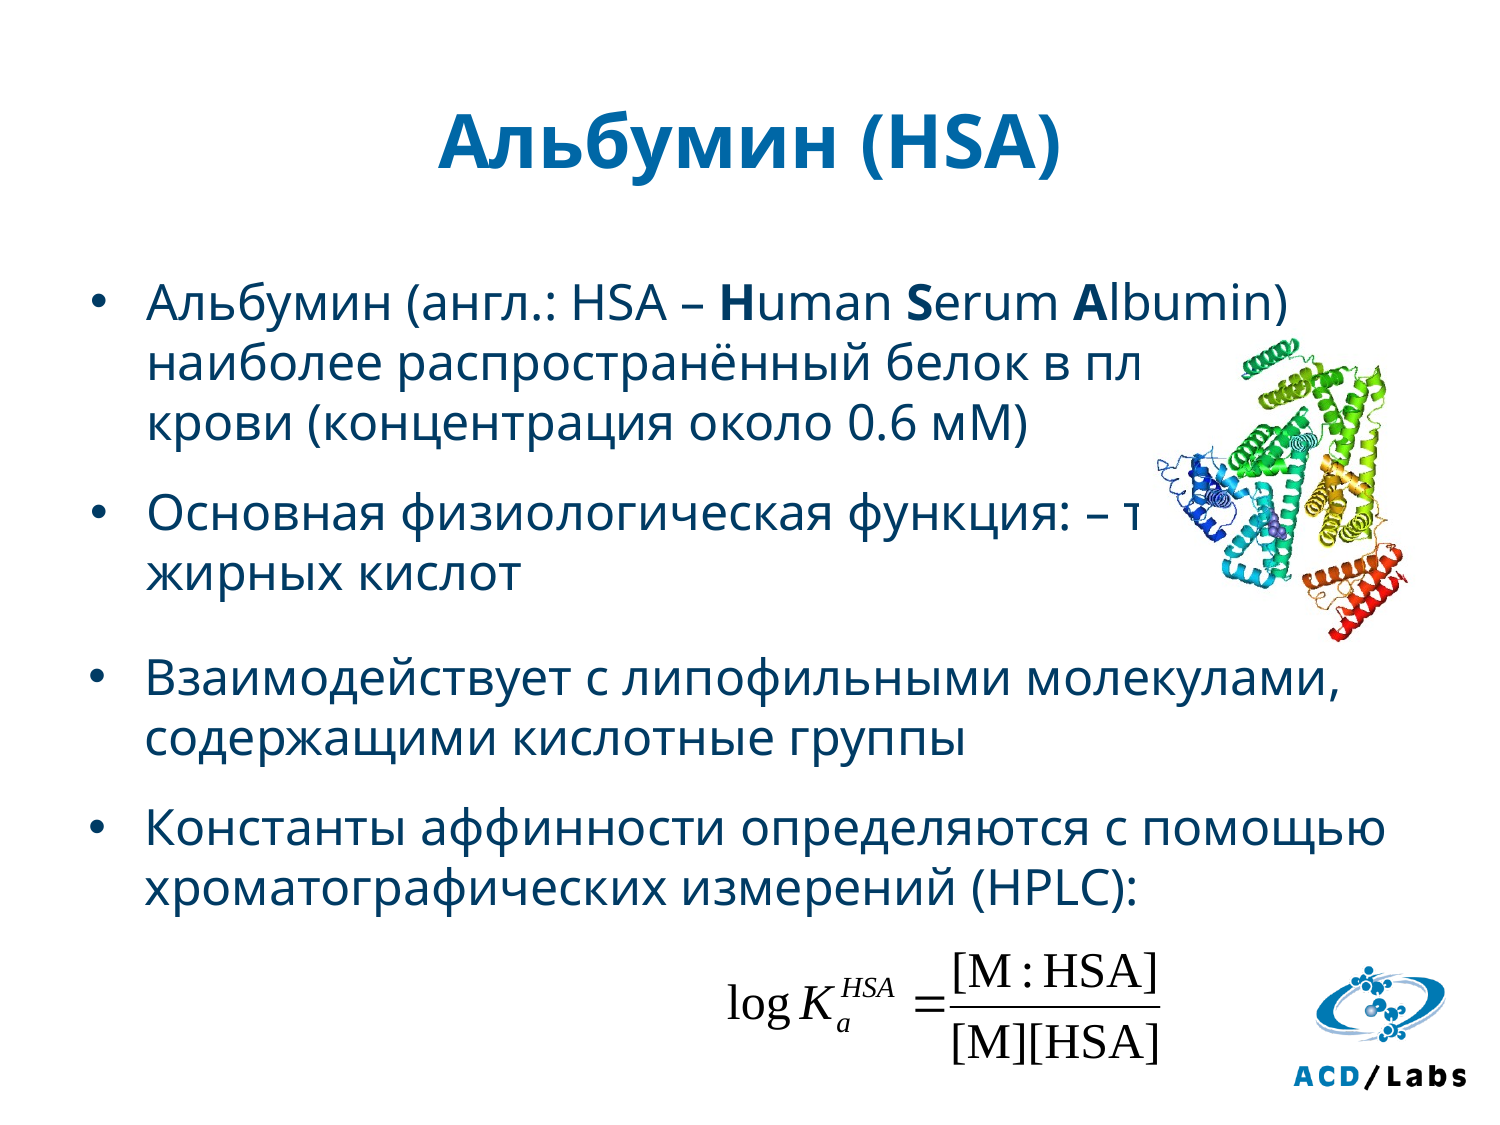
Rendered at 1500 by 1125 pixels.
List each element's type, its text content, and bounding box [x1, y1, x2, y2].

title Альбумин (HSA) [74, 44, 1426, 233]
picture [1139, 326, 1447, 652]
list Альбумин (англ.: HSA – Human Serum Albumin) наиболее распространённый белок в плазме крови (концентрация около 0.6 мМ) Основная физиологическая функция: – транспорт жирных кислот [74, 660, 1426, 1006]
picture [1385, 1006, 1397, 1012]
list Взаимодействует с липофильными молекулами, содержащими кислотные группы Константы аффинности определяются с помощью хроматографических измерений (HPLC): [73, 637, 1424, 813]
picture [1293, 964, 1471, 1101]
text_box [719, 940, 1171, 1079]
list Альбумин (англ.: HSA – Human Serum Albumin) наиболее распространённый белок в плазме крови (концентрация около 0.6 мМ) Основная физиологическая функция: – транспорт жирных кислот [74, 262, 1426, 637]
